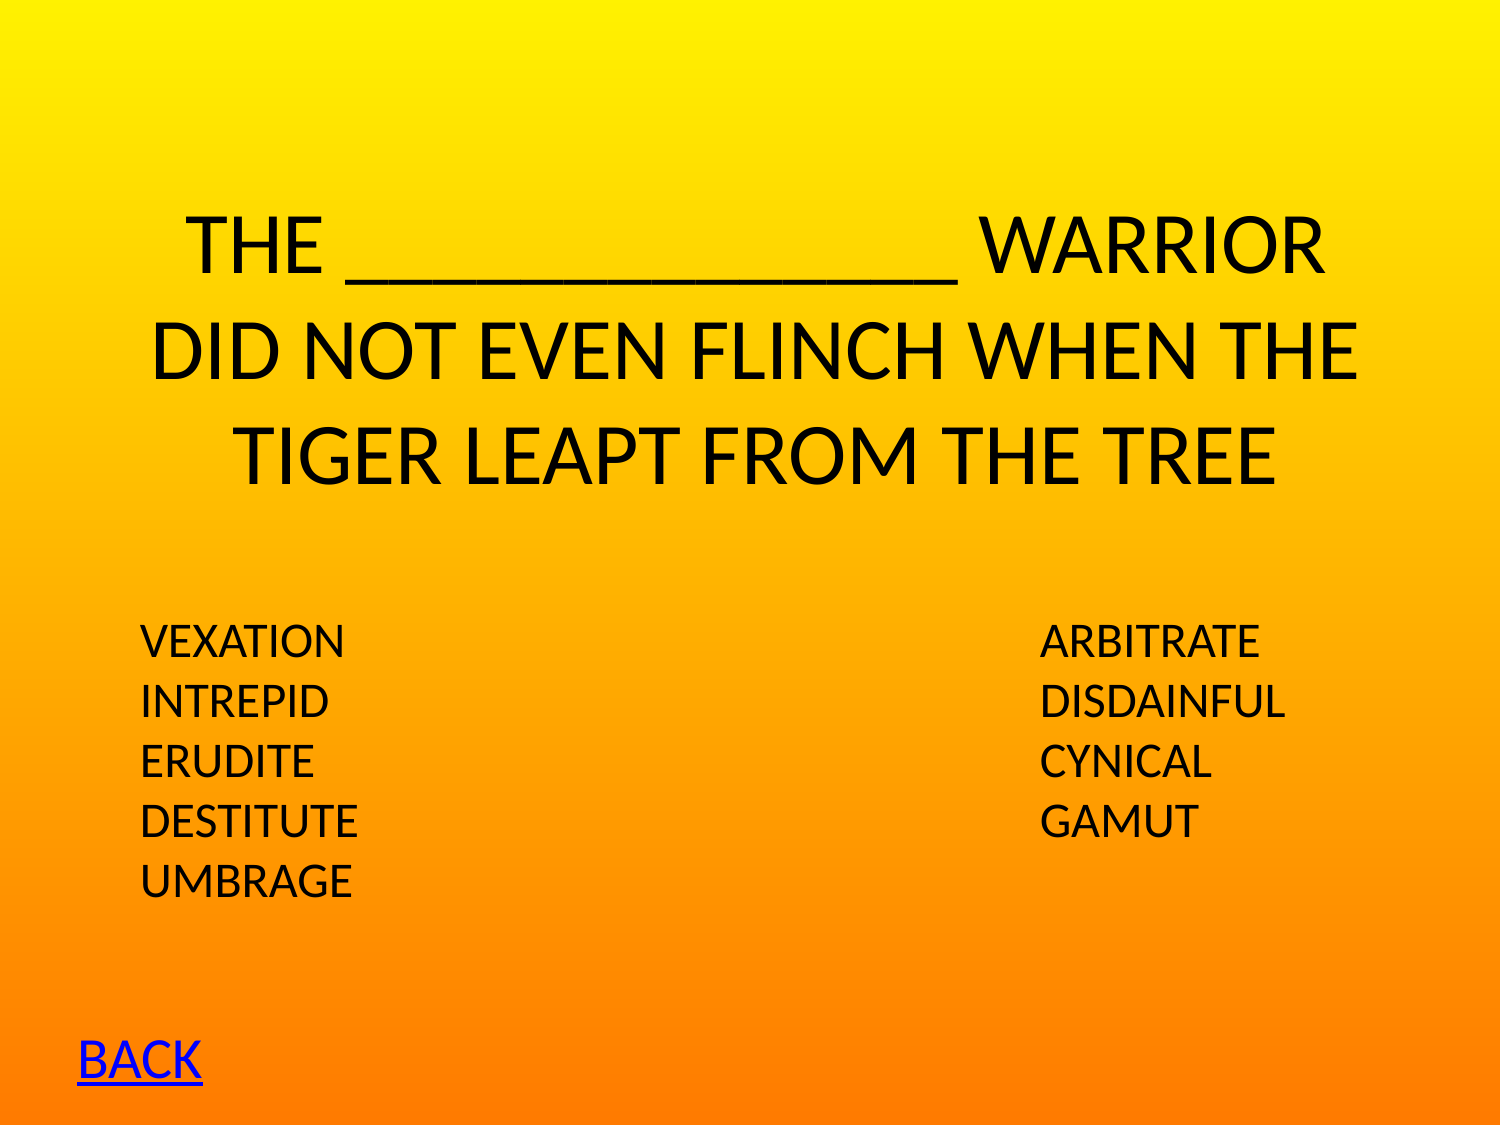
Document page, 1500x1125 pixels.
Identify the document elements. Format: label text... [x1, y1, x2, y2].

title THE ______________ WARRIOR DID NOT EVEN FLINCH WHEN THE TIGER LEAPT FROM THE TREE [112, 174, 1400, 513]
text_box BACK [62, 1012, 275, 1098]
text_box VEXATION ARBITRATE INTREPID DISDAINFUL ERUDITE CYNICAL DESTITUTE GAMUT UMBRAGE [124, 599, 1338, 915]
